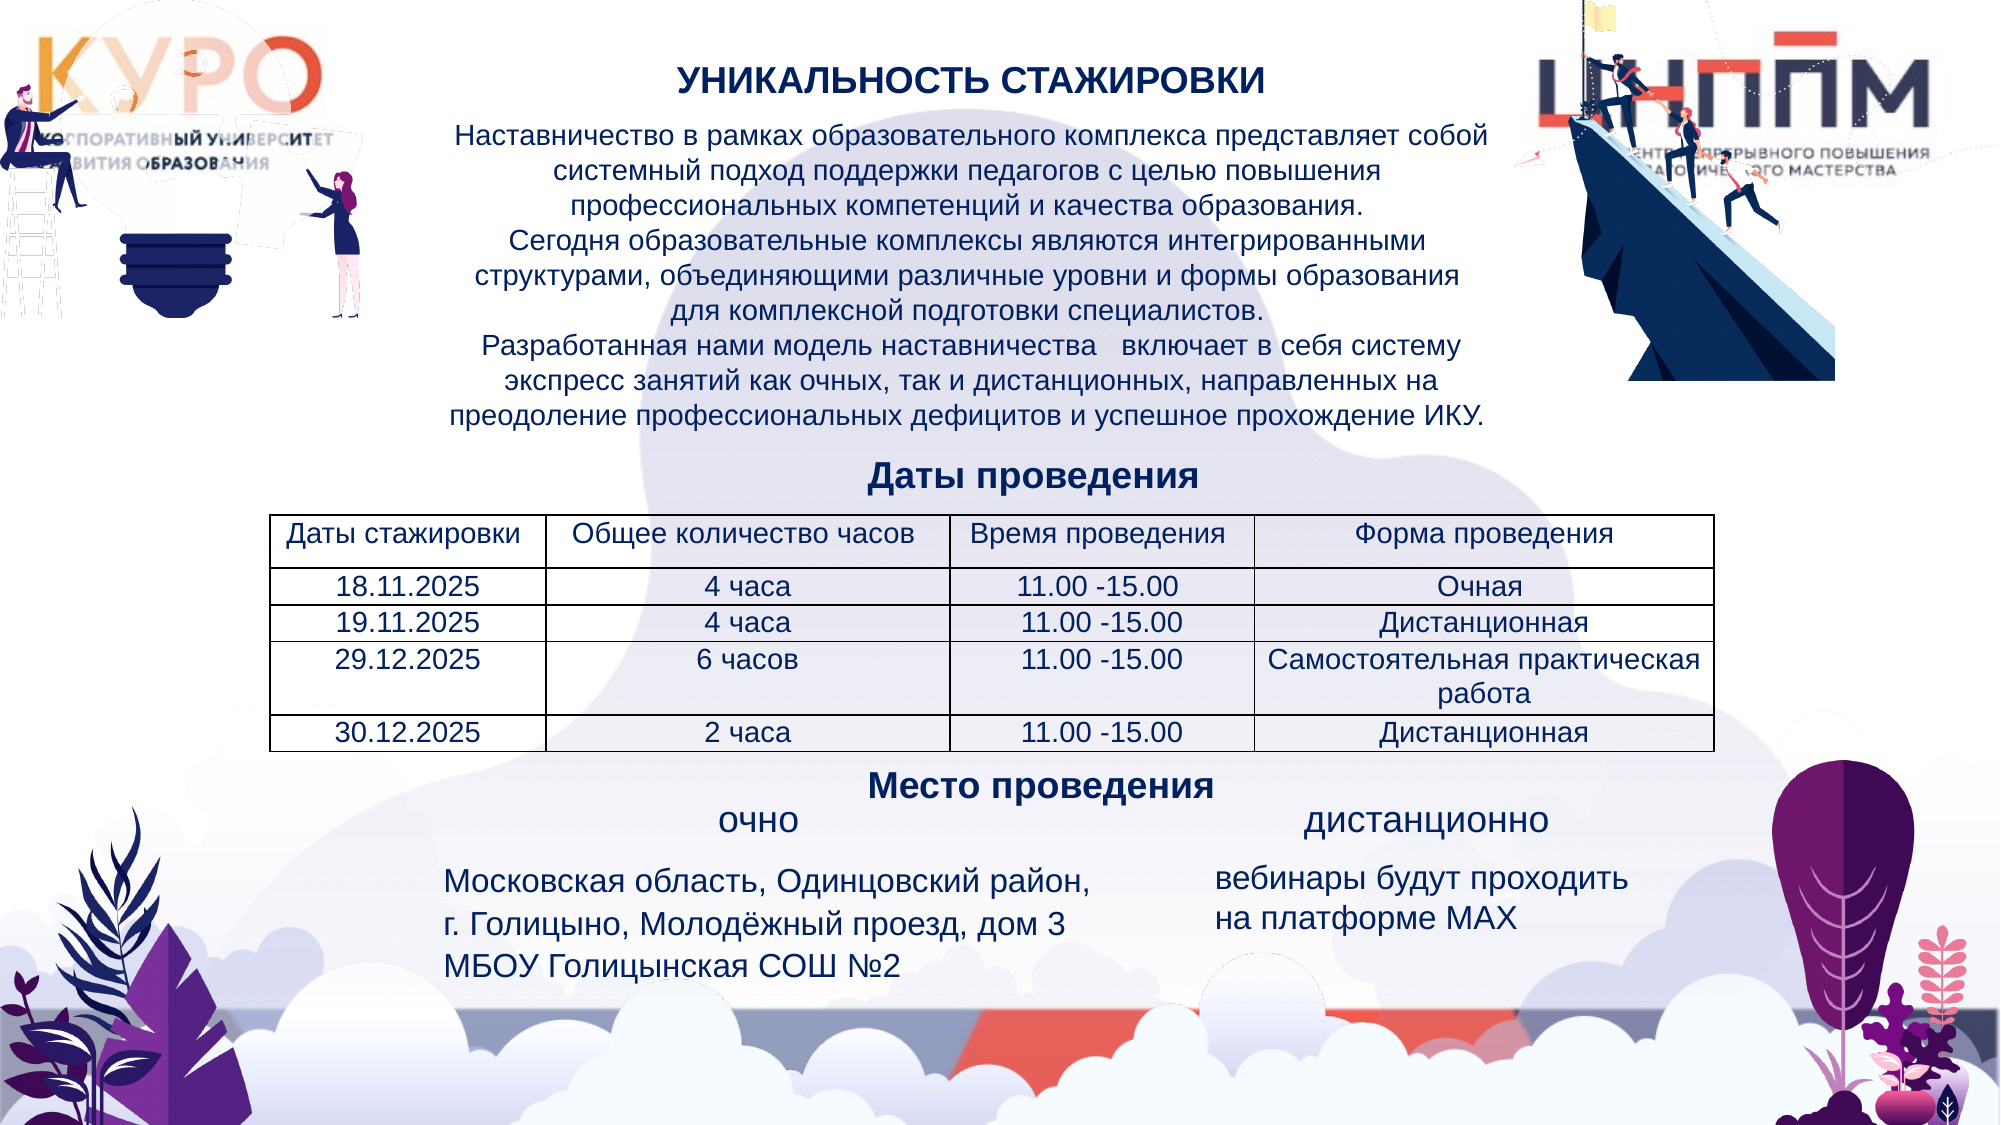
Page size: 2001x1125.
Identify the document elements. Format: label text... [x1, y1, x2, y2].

text_box Даты проведения [852, 443, 1216, 503]
text_box Место проведения [852, 753, 1231, 814]
text_box дистанционно [1289, 787, 1565, 848]
table_cell Дистанционная [1255, 716, 1713, 751]
table_cell 11.00 -15.00 [951, 642, 1254, 714]
text_box вебинары будут проходить на платформе МАХ [1199, 848, 1654, 944]
table_cell 11.00 -15.00 [951, 716, 1254, 751]
text_box очно [703, 787, 815, 848]
table_cell 29.12.2025 [271, 642, 545, 714]
text_box Московская область, Одинцовский район, г. Голицыно, Молодёжный проезд, дом 3 МБОУ Голицынская СОШ №2 [413, 849, 1114, 992]
table_cell Самостоятельная практическая работа [1255, 642, 1713, 714]
table_cell 18.11.2025 [271, 569, 545, 604]
table_cell 19.11.2025 [271, 606, 545, 641]
text_box Наставничество в рамках образовательного комплекса представляет собой системный подход поддержки педагогов с целью повышения профессиональных компетенций и качества образования. Сегодня образовательные комплексы являются интегрированными структурами, объединяющими различные уровни и формы образования для комплексной подготовки специалистов. Разработанная нами модель наставничества включает в себя систему экспресс занятий как очных, так и дистанционных, направленных на преодоление профессиональных дефицитов и успешное прохождение ИКУ. [431, 109, 1512, 439]
table_cell 6 часов [547, 642, 949, 714]
text_box УНИКАЛЬНОСТЬ СТАЖИРОВКИ [662, 48, 1282, 109]
table_cell 11.00 -15.00 [951, 569, 1254, 604]
table_header Время проведения [951, 516, 1254, 567]
table_header Даты стажировки [271, 516, 545, 567]
picture [0, 0, 2001, 1125]
table_header Общее количество часов [547, 516, 949, 567]
table_cell 4 часа [547, 606, 949, 641]
table_cell 11.00 -15.00 [951, 606, 1254, 641]
table_cell 4 часа [547, 569, 949, 604]
table_cell Очная [1255, 569, 1713, 604]
table_cell 30.12.2025 [271, 716, 545, 751]
table_cell 2 часа [547, 716, 949, 751]
table_cell Дистанционная [1255, 606, 1713, 641]
table_header Форма проведения [1255, 516, 1713, 567]
